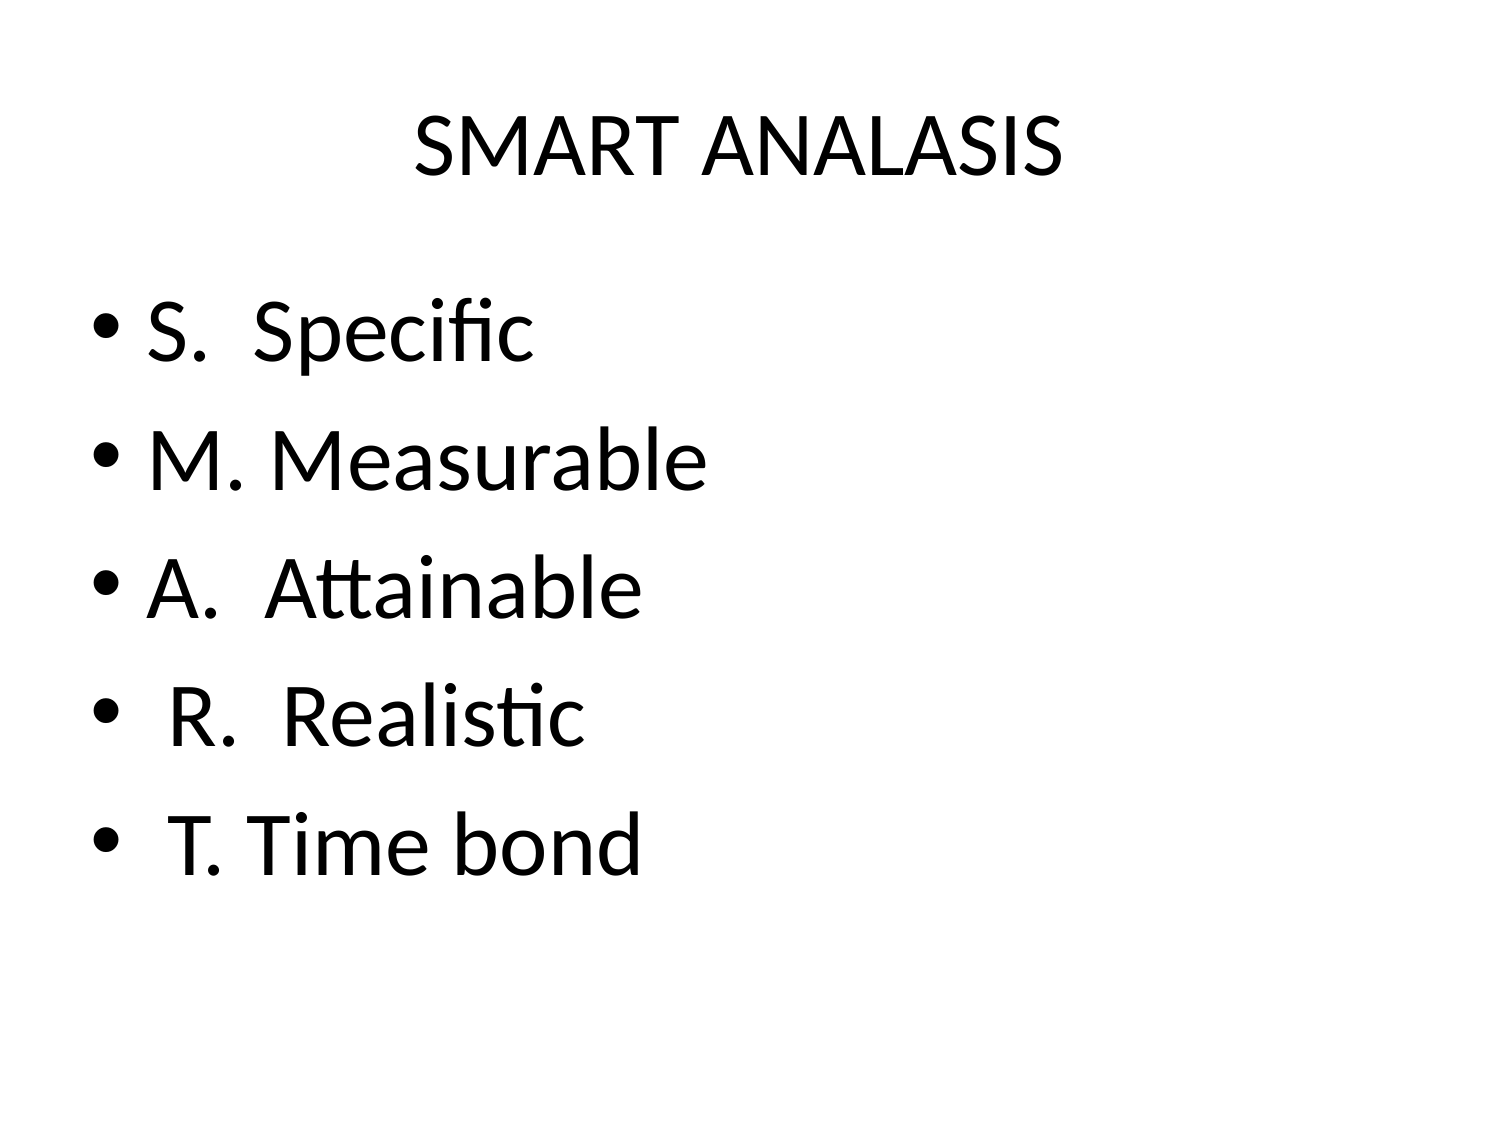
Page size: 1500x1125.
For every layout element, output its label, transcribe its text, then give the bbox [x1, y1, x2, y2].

list S. Specific M. Measurable A. Attainable R. Realistic T. Time bond [75, 262, 1425, 950]
title SMART ANALASIS [75, 45, 1425, 233]
